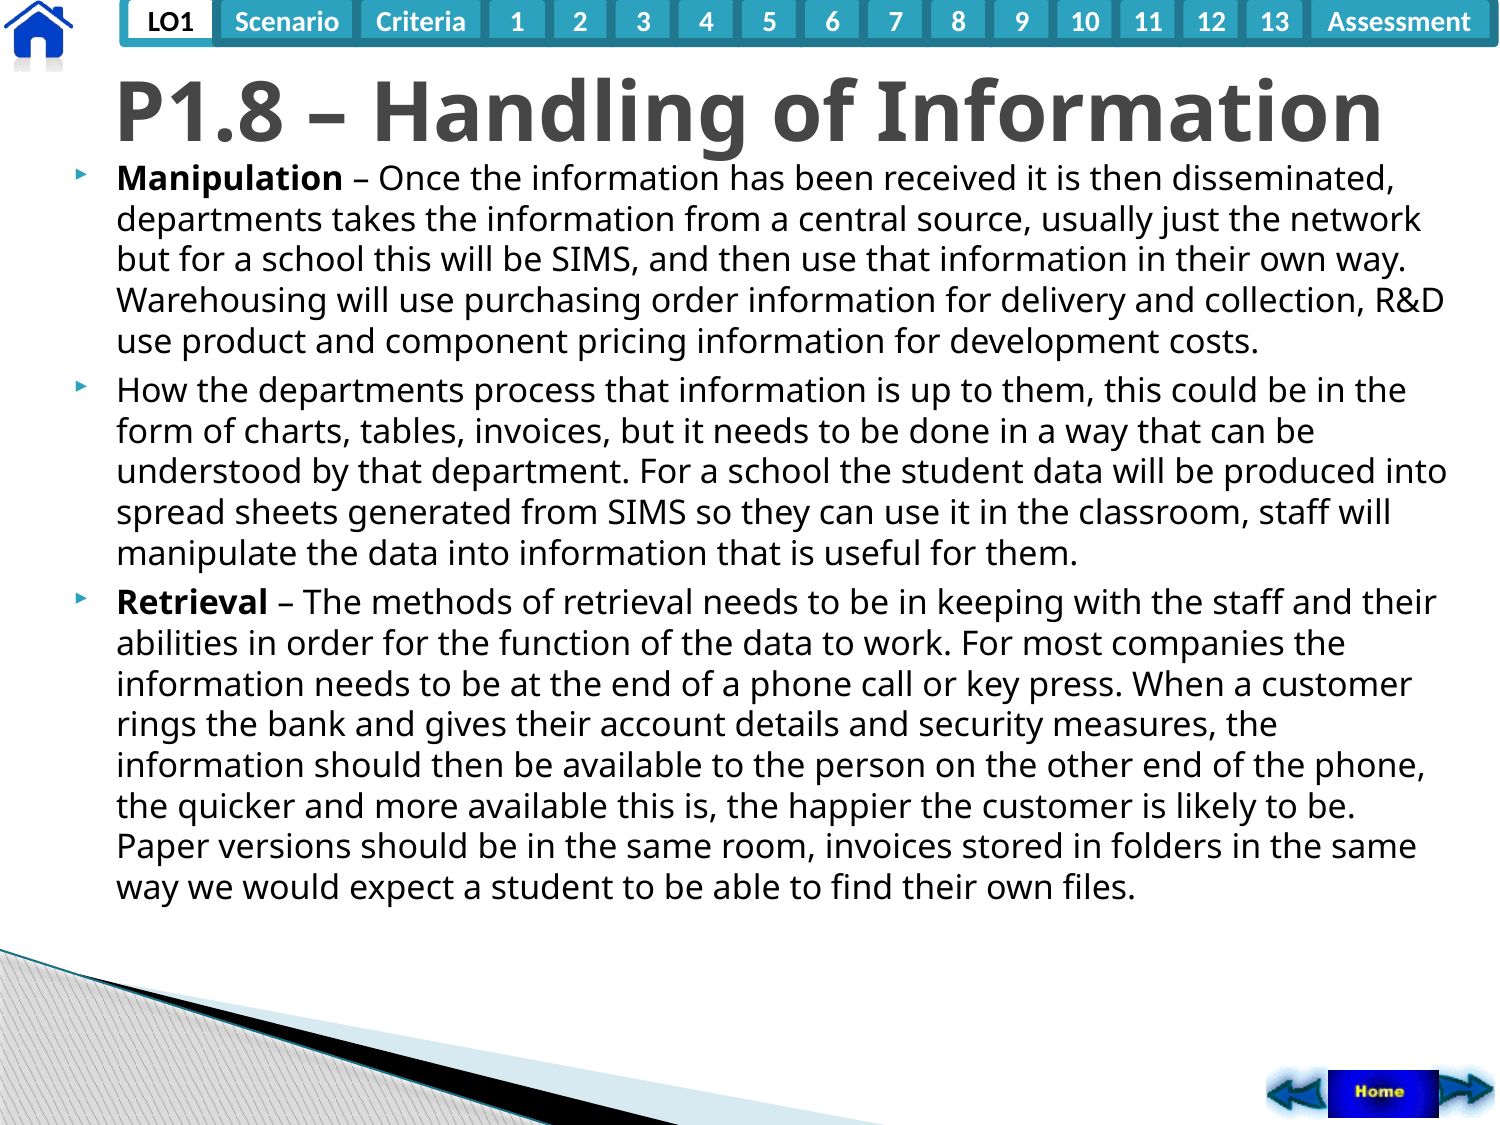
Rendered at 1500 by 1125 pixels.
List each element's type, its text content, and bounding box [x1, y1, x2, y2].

picture [1266, 1055, 1495, 1125]
title P1.8 – Handling of Information [75, 19, 1425, 159]
picture [0, 0, 77, 91]
list Manipulation – Once the information has been received it is then disseminated, departments takes the information from a central source, usually just the network but for a school this will be SIMS, and then use that information in their own way. Warehousing will use purchasing order information for delivery and collection, R&D use product and component pricing information for development costs. How the departments process that information is up to them, this could be in the form of charts, tables, invoices, but it needs to be done in a way that can be understood by that department. For a school the student data will be produced into spread sheets generated from SIMS so they can use it in the classroom, staff will manipulate the data into information that is useful for them. Retrieval – The methods of retrieval needs to be in keeping with the staff and their abilities in order for the function of the data to work. For most companies the information needs to be at the end of a phone call or key press. When a customer rings the bank and gives their account details and security measures, the information should then be available to the person on the other end of the phone, the quicker and more available this is, the happier the customer is likely to be. Paper versions should be in the same room, invoices stored in folders in the same way we would expect a student to be able to find their own files. [41, 149, 1471, 1000]
